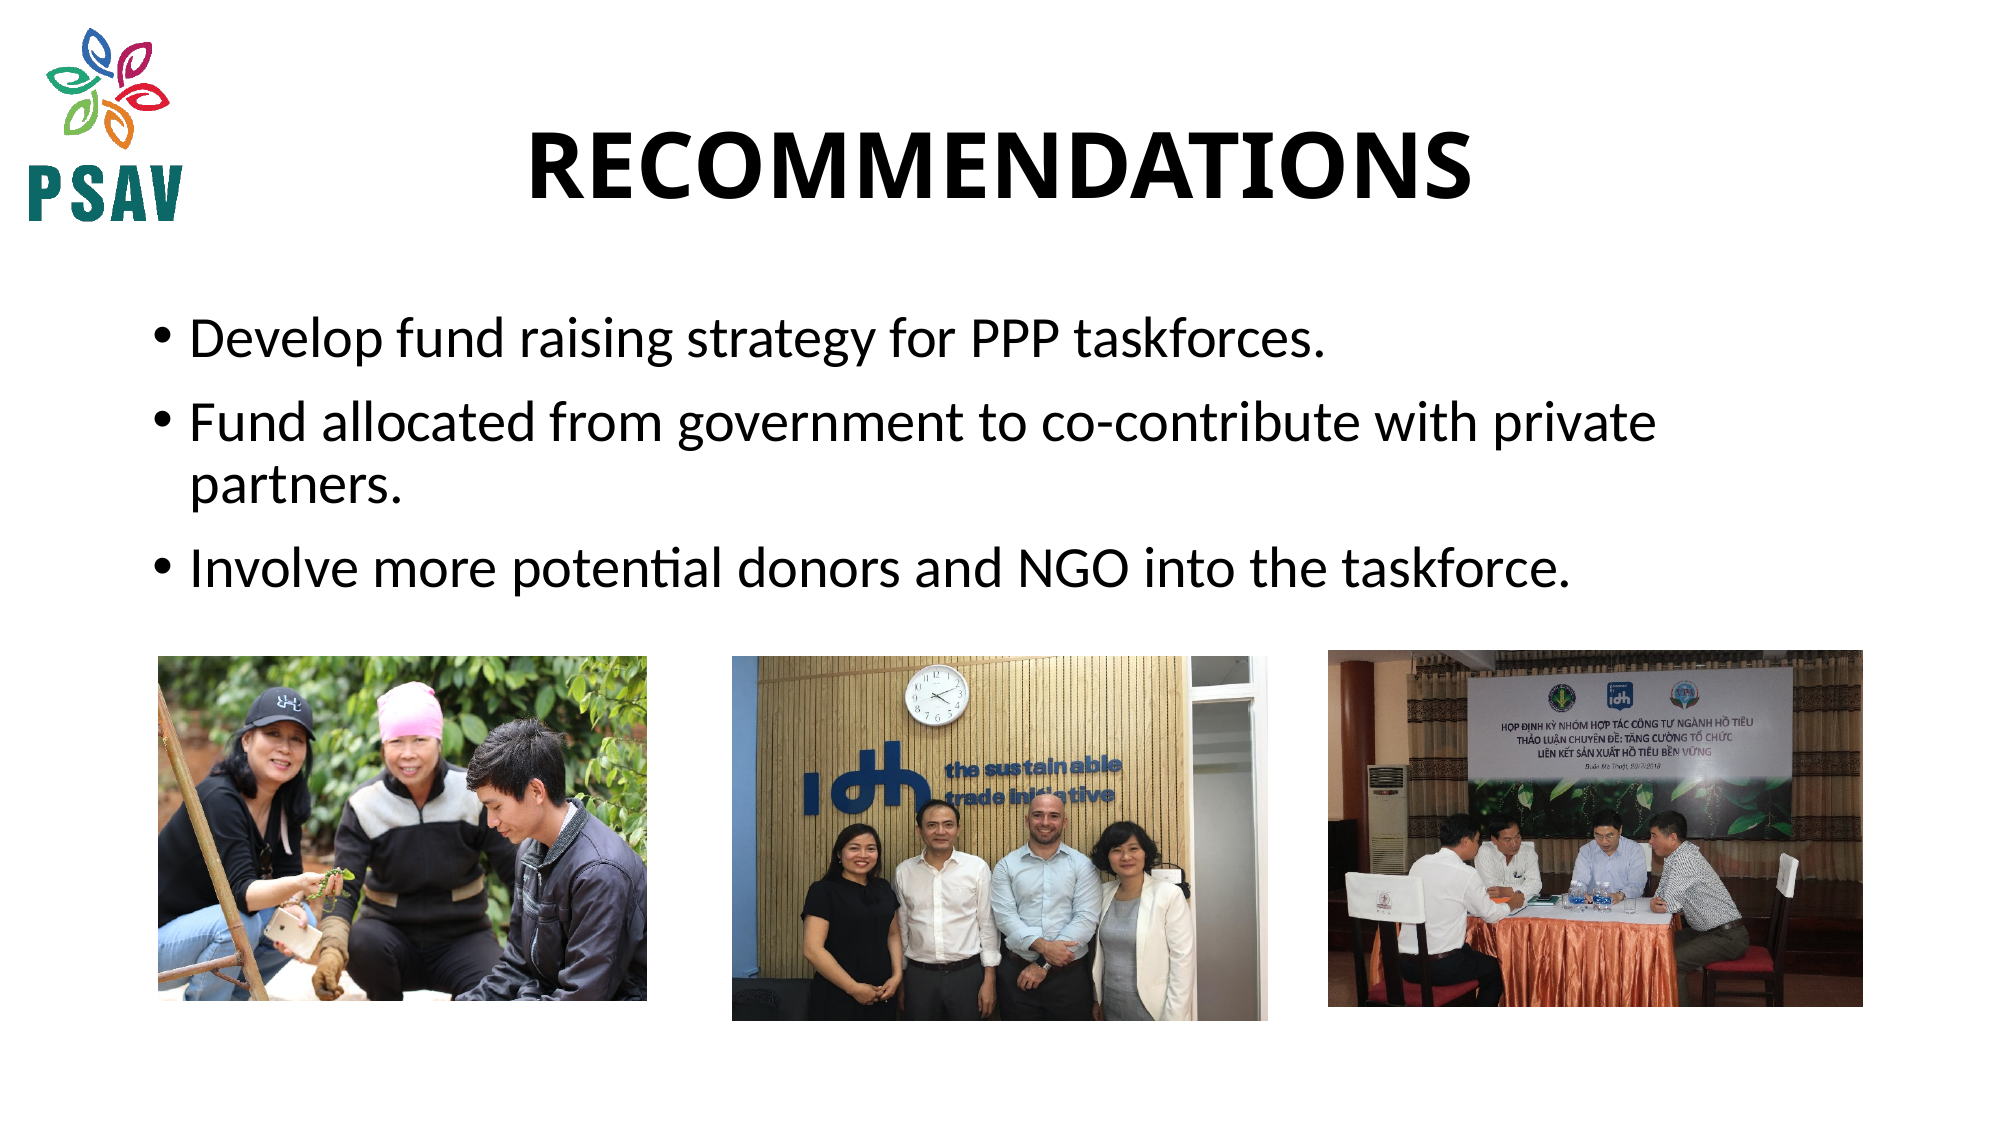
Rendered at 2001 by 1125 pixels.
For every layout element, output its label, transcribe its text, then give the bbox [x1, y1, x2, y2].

picture [158, 656, 647, 1001]
picture [1328, 650, 1863, 1007]
list Develop fund raising strategy for PPP taskforces. Fund allocated from government to co-contribute with private partners. Involve more potential donors and NGO into the taskforce. [137, 299, 1863, 1014]
title RECOMMENDATIONS [137, 59, 1863, 278]
picture [26, 28, 189, 239]
picture [732, 656, 1268, 1021]
